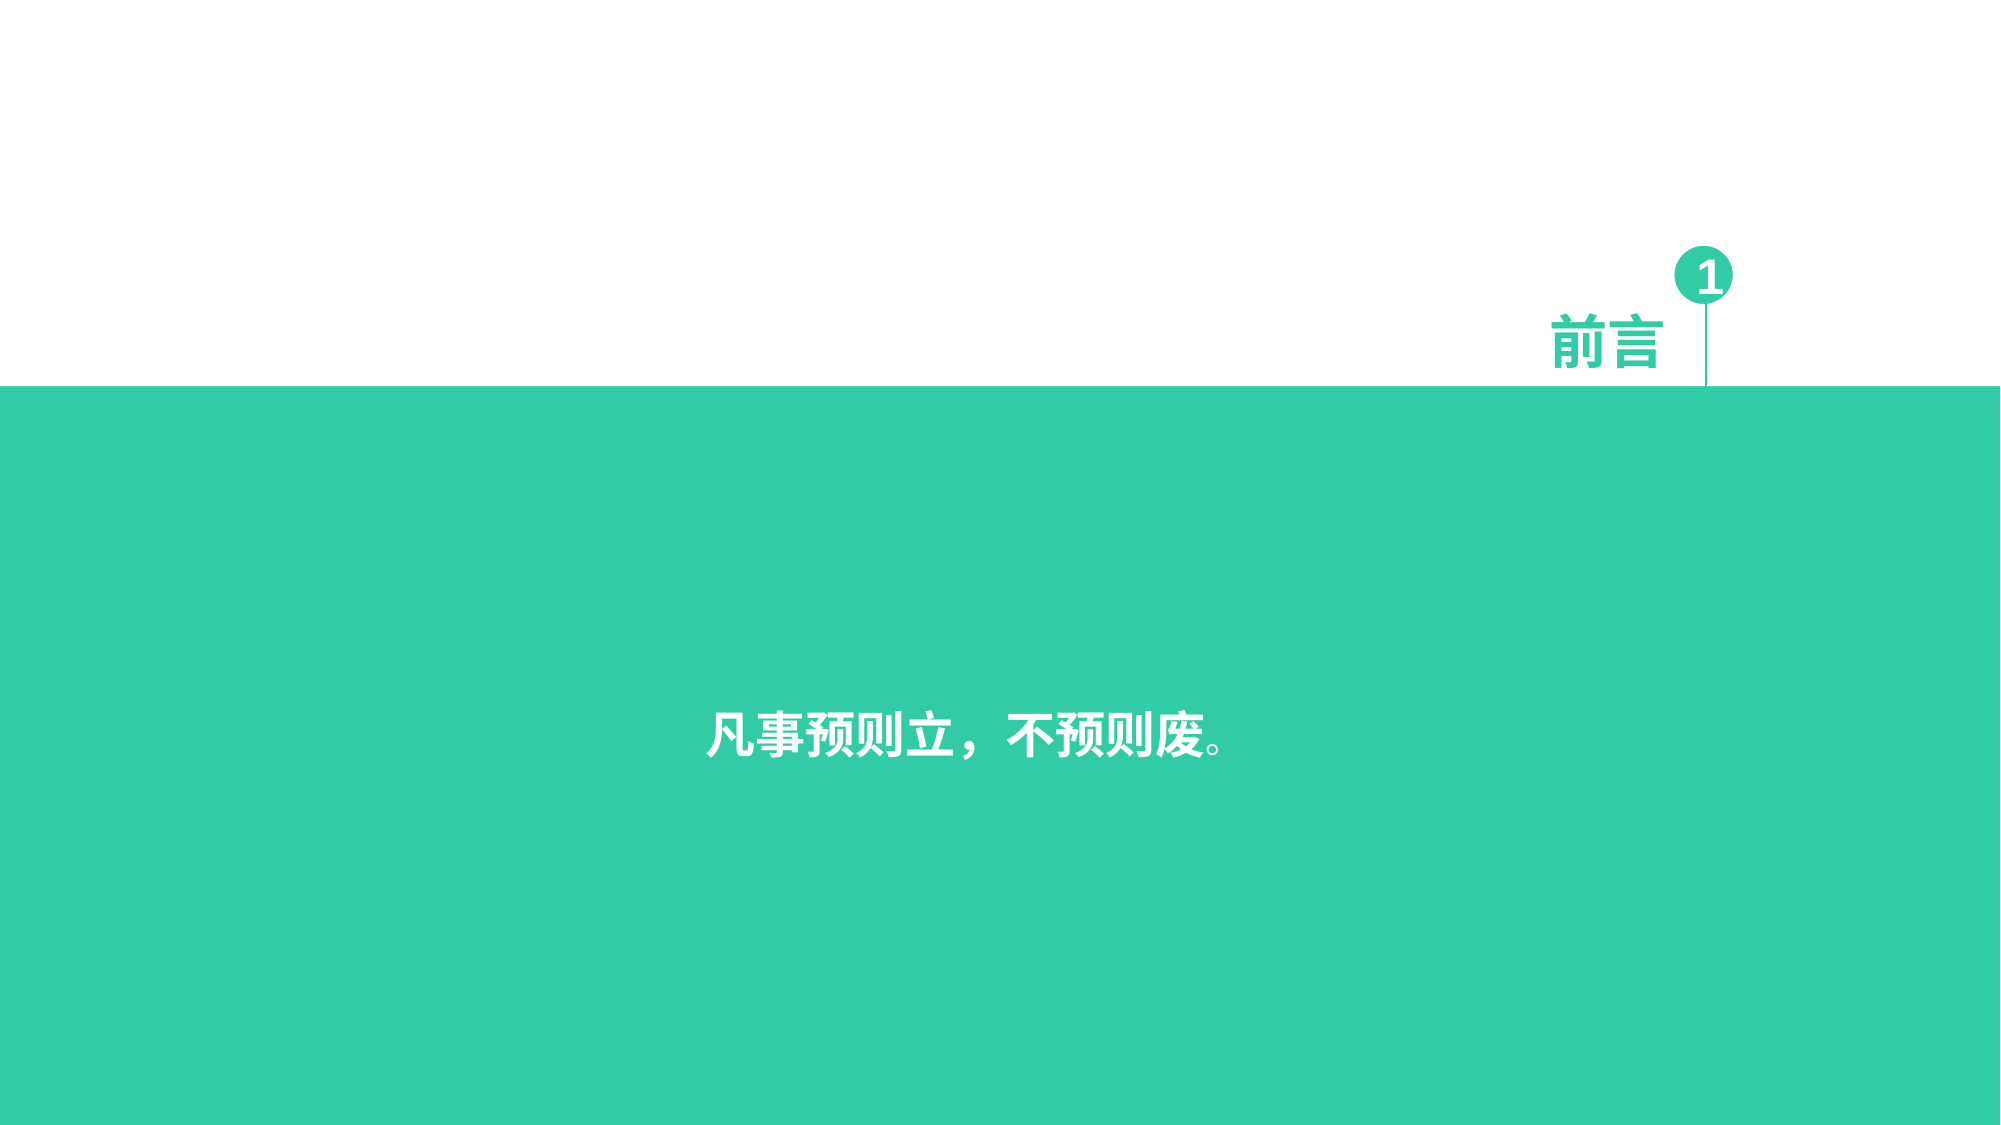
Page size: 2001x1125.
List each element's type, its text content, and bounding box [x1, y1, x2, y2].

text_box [1672, 243, 1735, 424]
text_box 前言 [1510, 298, 1672, 383]
text_box 凡事预则立，不预则废。 [615, 665, 1387, 771]
text_box [0, 0, 2000, 387]
